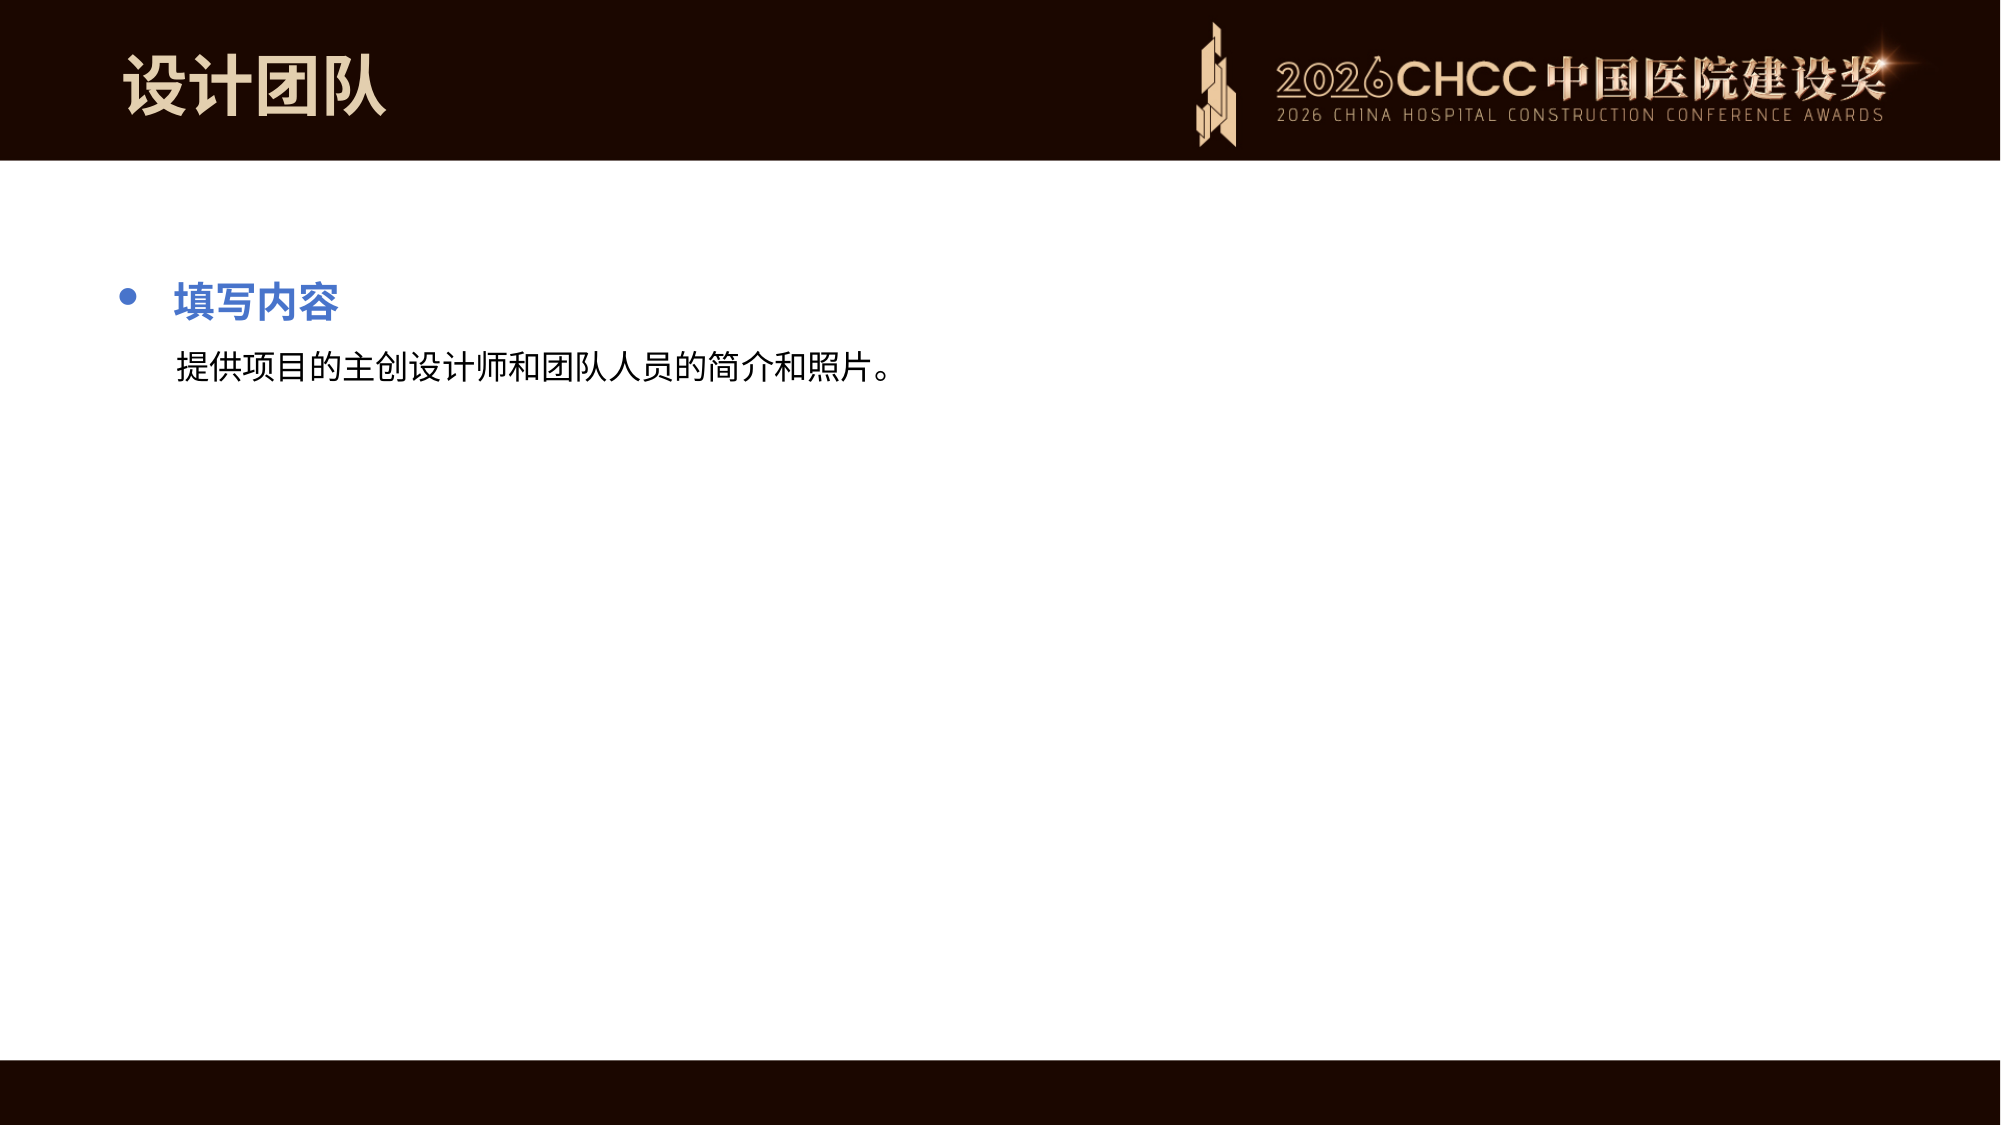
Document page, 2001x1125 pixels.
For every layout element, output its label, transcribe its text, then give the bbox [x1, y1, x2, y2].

text_box 设计团队 [106, 36, 563, 132]
picture [0, 0, 2001, 1125]
text_box 填写内容 [117, 244, 934, 327]
text_box 提供项目的主创设计师和团队人员的简介和照片。 [117, 326, 1817, 457]
